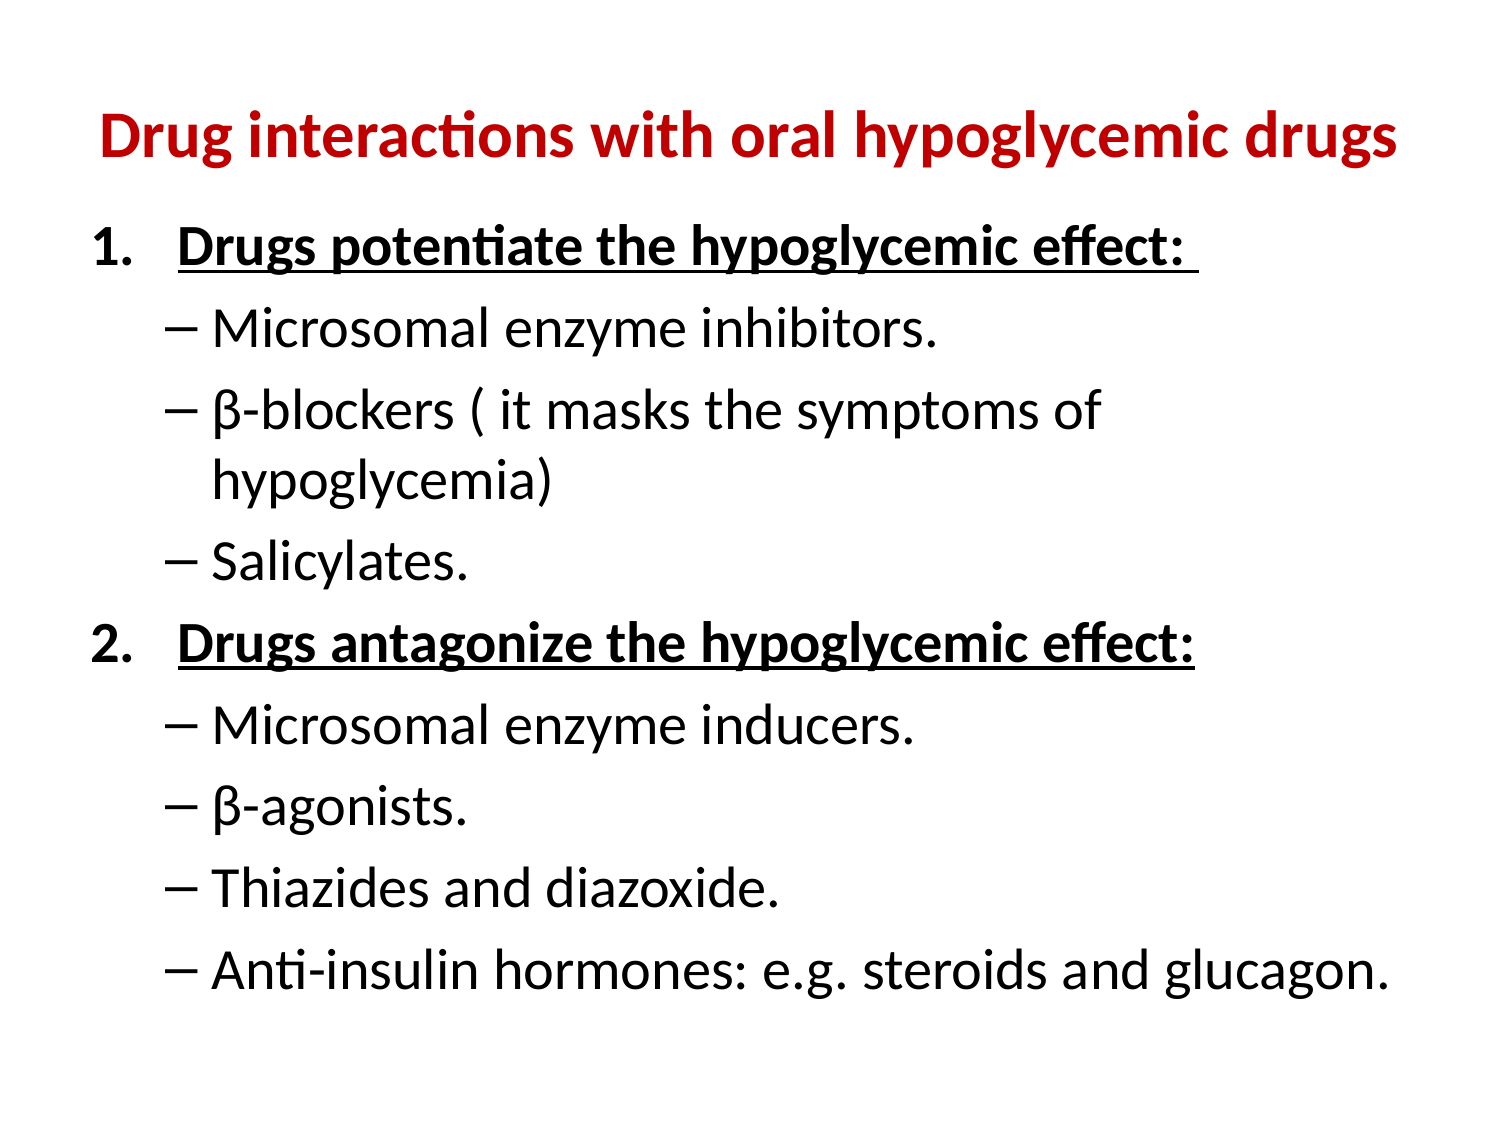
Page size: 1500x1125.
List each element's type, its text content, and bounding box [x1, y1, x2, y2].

list Drugs potentiate the hypoglycemic effect: Microsomal enzyme inhibitors. β-blockers ( it masks the symptoms of hypoglycemia) Salicylates. Drugs antagonize the hypoglycemic effect: Microsomal enzyme inducers. β-agonists. Thiazides and diazoxide. Anti-insulin hormones: e.g. steroids and glucagon. [75, 200, 1425, 943]
title Drug interactions with oral hypoglycemic drugs [75, 37, 1425, 200]
